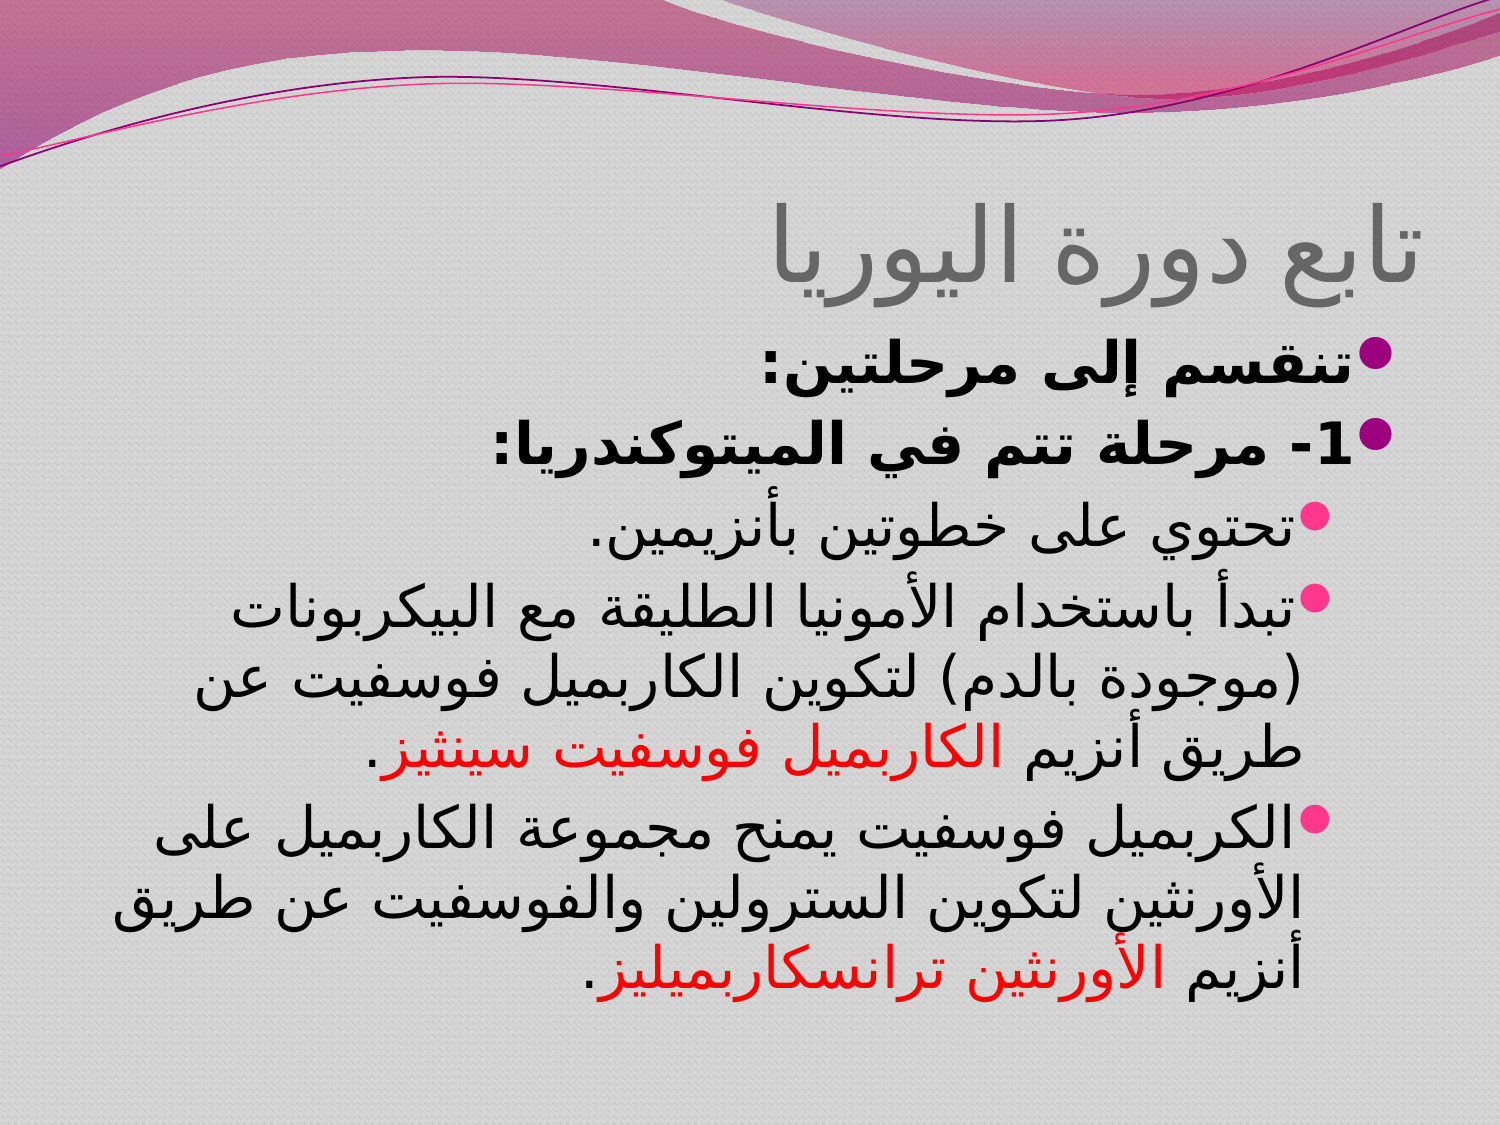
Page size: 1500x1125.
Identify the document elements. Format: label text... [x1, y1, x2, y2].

title تابع دورة اليوريا [75, 115, 1425, 303]
list تنقسم إلى مرحلتين: 1- مرحلة تتم في الميتوكندريا: تحتوي على خطوتين بأنزيمين. تبدأ باستخدام الأمونيا الطليقة مع البيكربونات (موجودة بالدم) لتكوين الكاربميل فوسفيت عن طريق أنزيم الكاربميل فوسفيت سينثيز. الكربميل فوسفيت يمنح مجموعة الكاربميل على الأورنثين لتكوين السترولين والفوسفيت عن طريق أنزيم الأورنثين ترانسكاربميليز. [75, 317, 1425, 1038]
